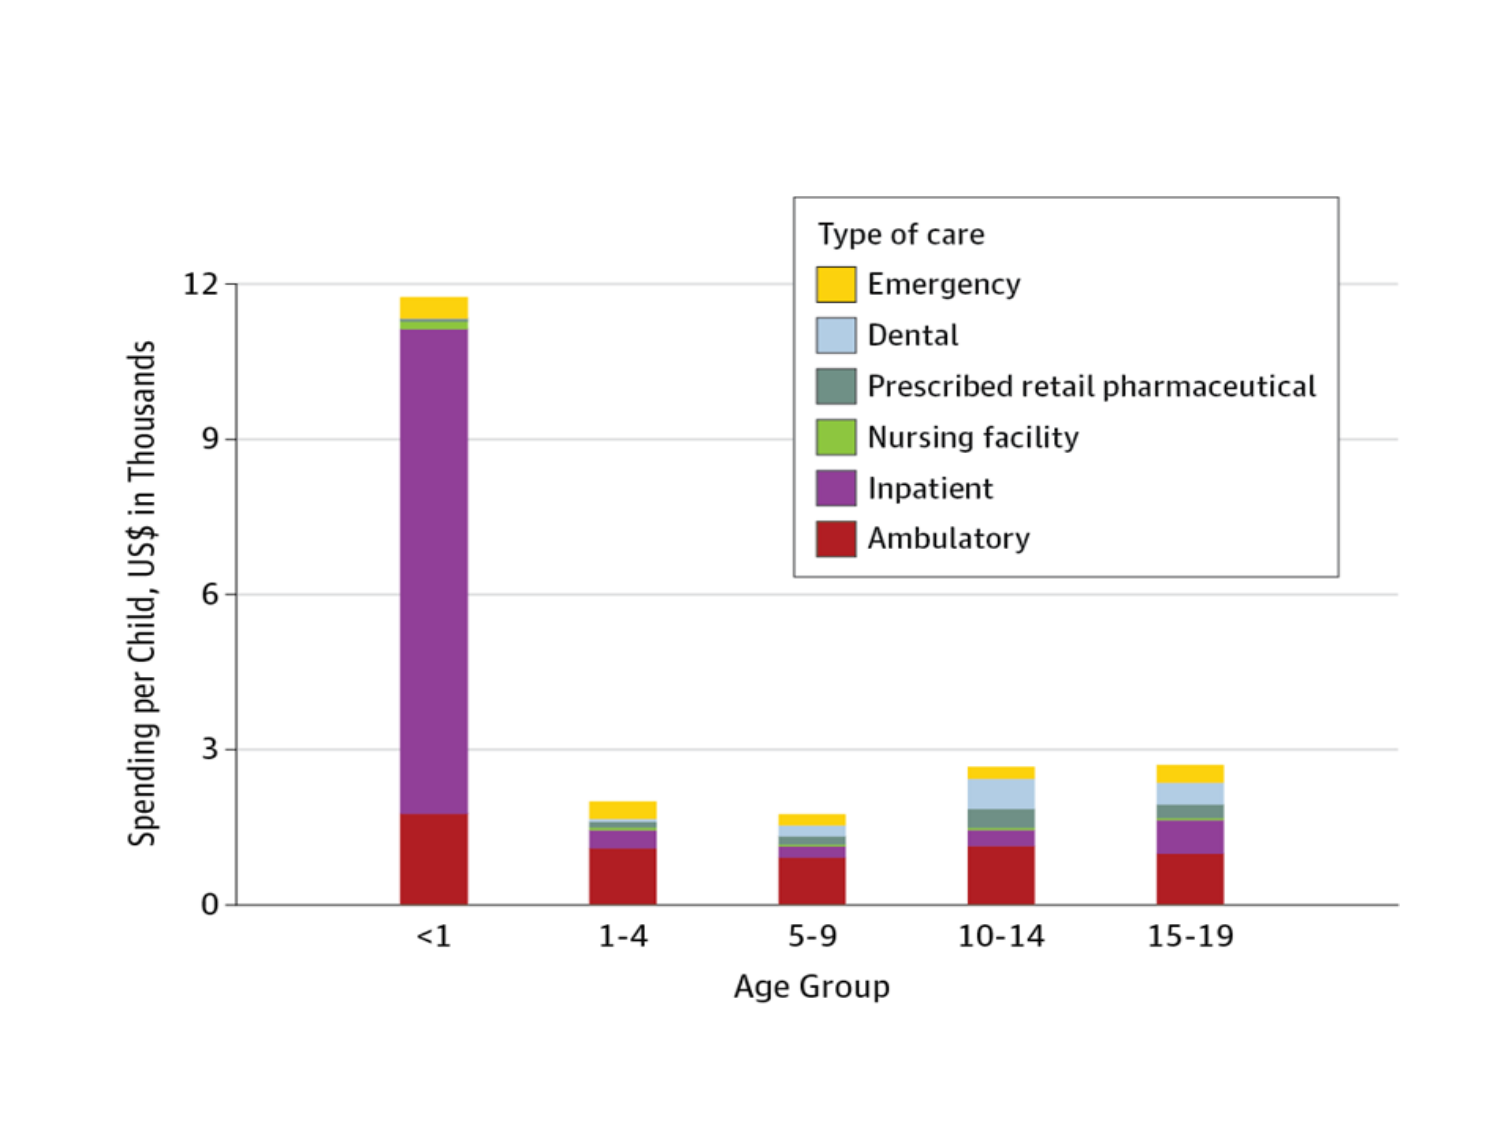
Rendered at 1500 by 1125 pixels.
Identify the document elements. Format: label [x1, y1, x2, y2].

list [123, 196, 1400, 1006]
